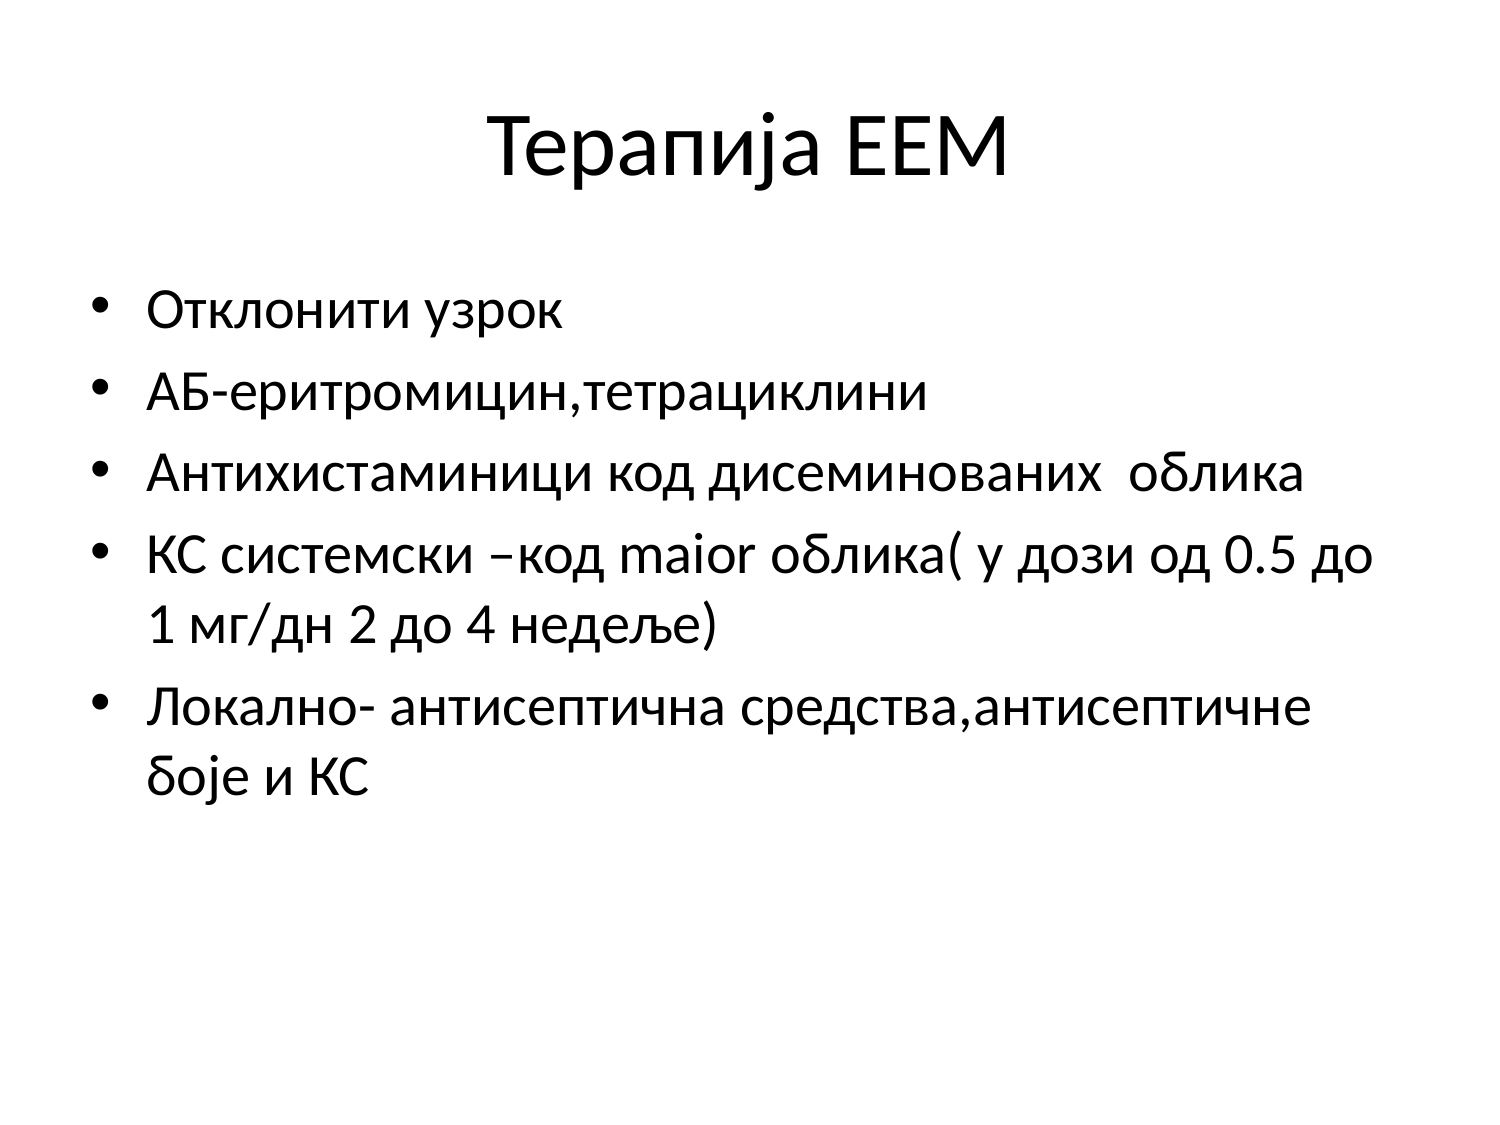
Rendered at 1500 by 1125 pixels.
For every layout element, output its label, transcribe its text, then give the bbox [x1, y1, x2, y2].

title Терапија ЕЕМ [75, 45, 1425, 233]
list Отклонити узрок АБ-еритромицин,тетрациклини Антихистаминици код дисеминованих облика КС системски –код maior облика( у дози од 0.5 до 1 мг/дн 2 до 4 недеље) Локално- антисептична средства,антисептичне боје и КС [75, 262, 1425, 1005]
